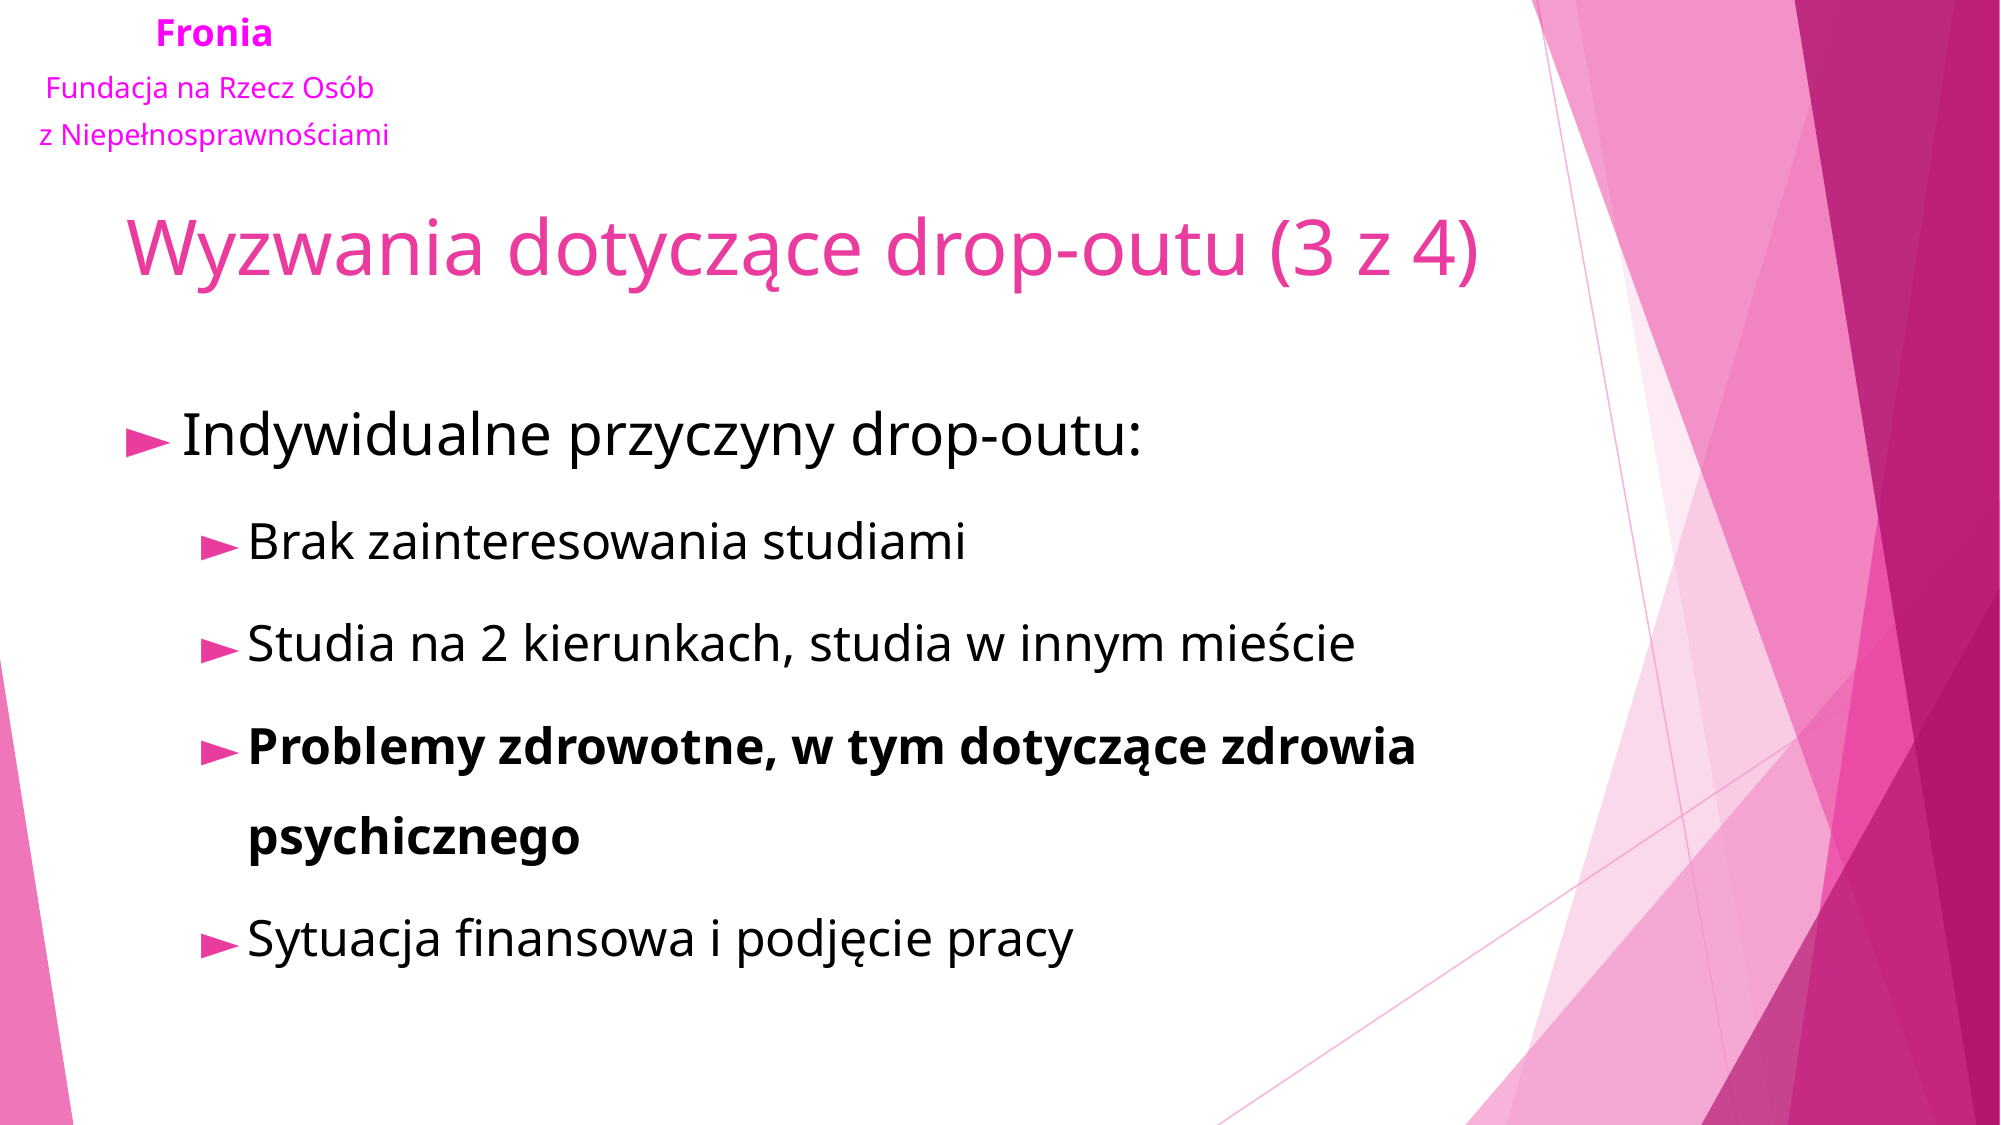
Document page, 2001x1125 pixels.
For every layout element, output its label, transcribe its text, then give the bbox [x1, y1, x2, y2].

title Wyzwania dotyczące drop-outu (3 z 4) [111, 136, 1680, 354]
list Indywidualne przyczyny drop-outu: Brak zainteresowania studiami Studia na 2 kierunkach, studia w innym mieście Problemy zdrowotne, w tym dotyczące zdrowia psychicznego Sytuacja finansowa i podjęcie pracy [111, 354, 1569, 1125]
